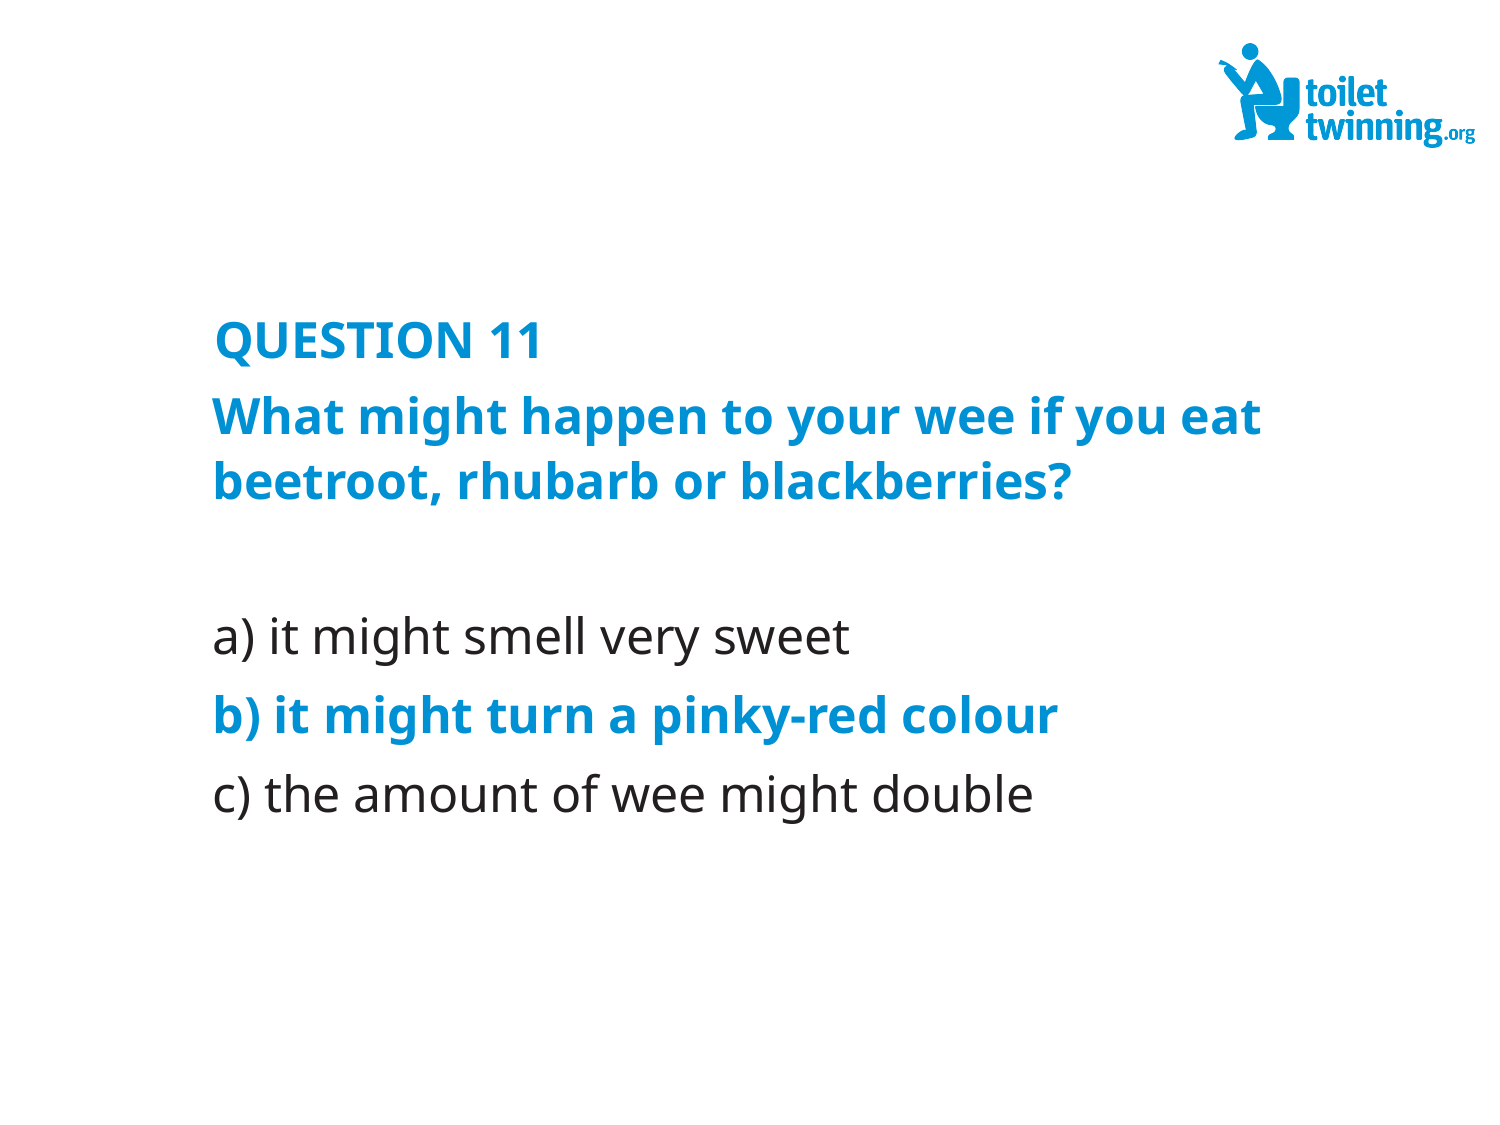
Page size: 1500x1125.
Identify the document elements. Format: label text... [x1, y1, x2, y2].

picture [1218, 43, 1475, 148]
picture [1250, 84, 1261, 94]
text_box QUESTION 11 What might happen to your wee if you eat beetroot, rhubarb or blackberries? a) it might smell very sweet b) it might turn a pinky-red colour c) the amount of wee might double [197, 296, 1431, 831]
picture [1218, 43, 1254, 80]
